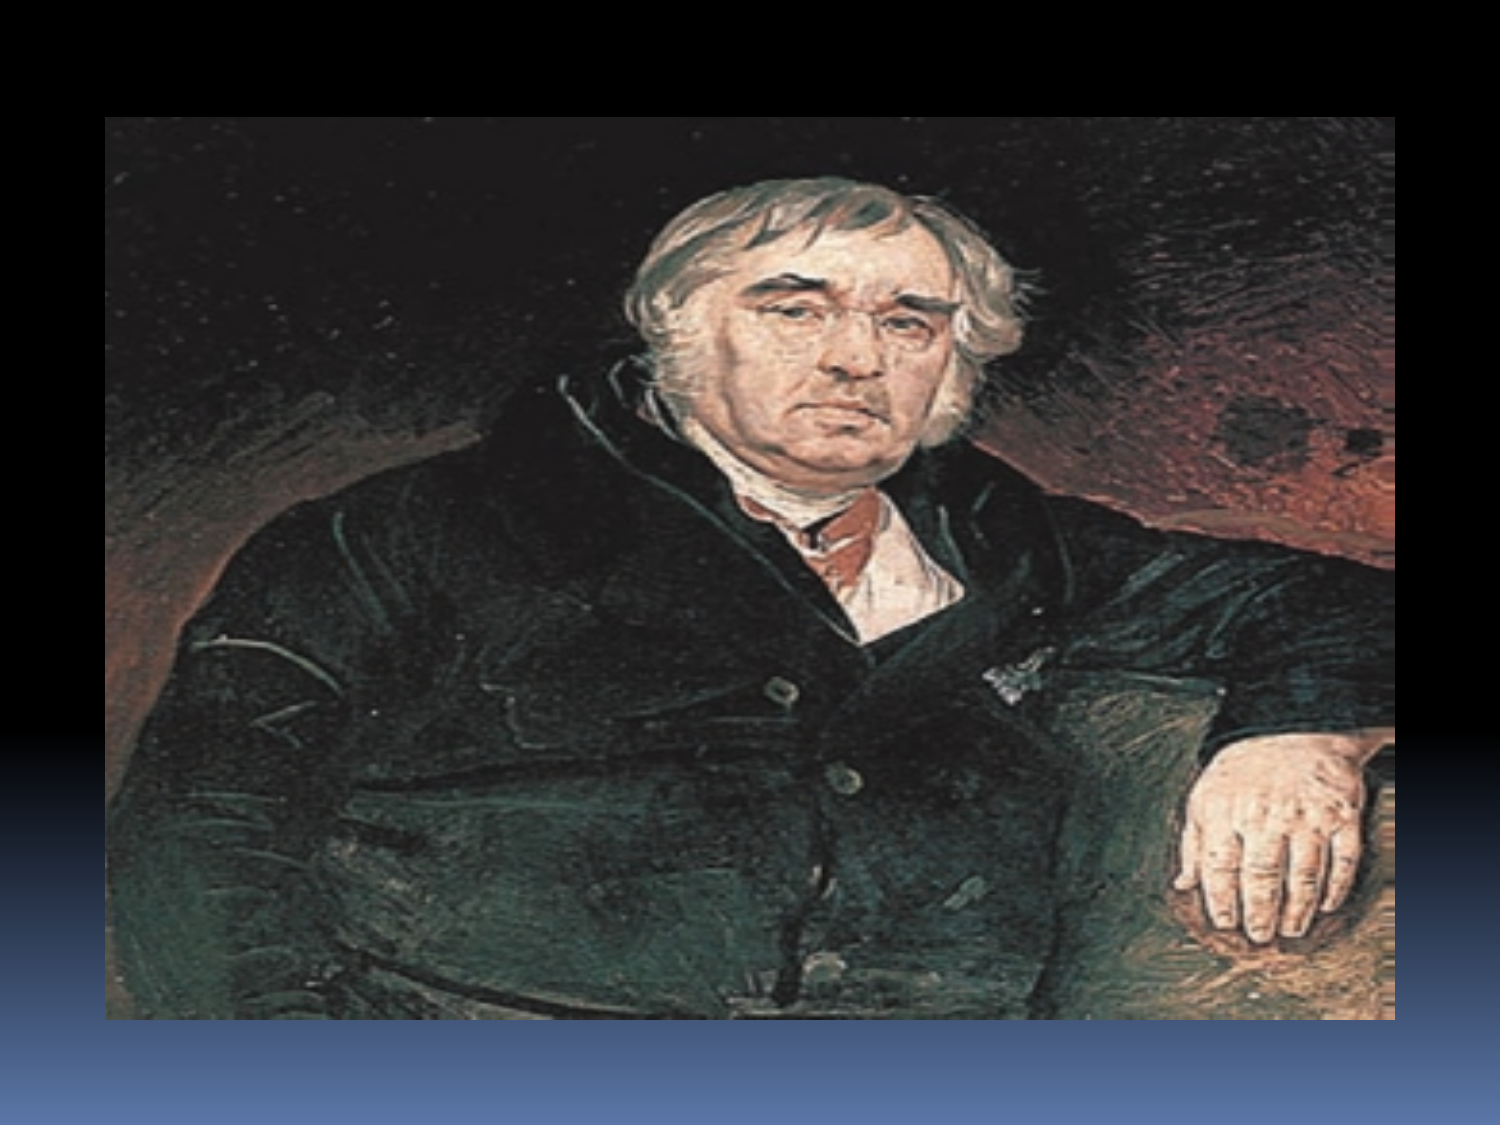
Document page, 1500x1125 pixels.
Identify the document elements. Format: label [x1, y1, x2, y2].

picture [104, 116, 1395, 1020]
